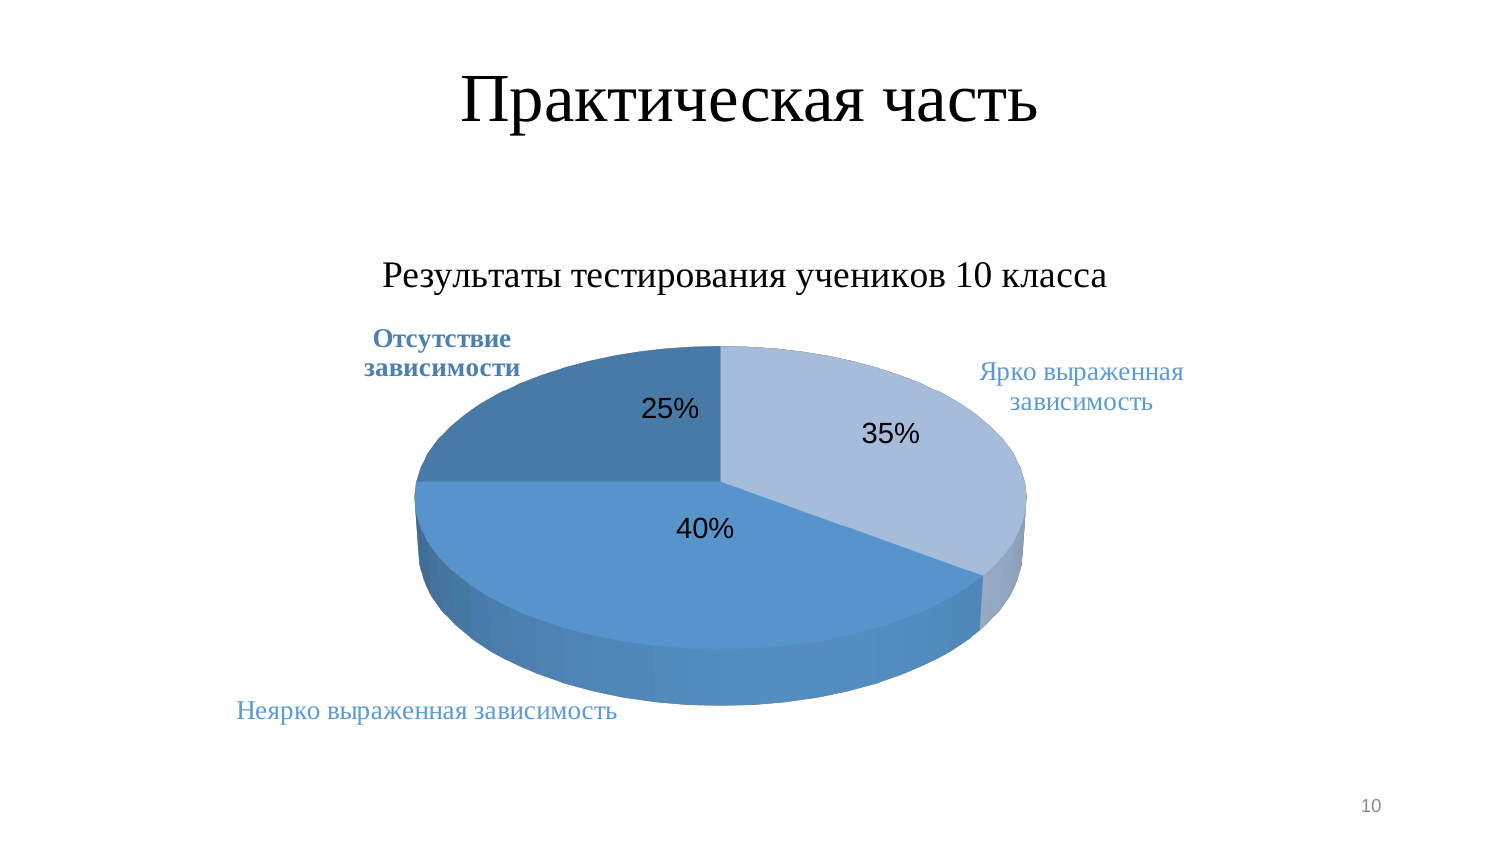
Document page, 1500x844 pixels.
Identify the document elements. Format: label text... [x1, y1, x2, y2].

title Практическая часть [103, 17, 1397, 181]
slide_number 10 [1059, 782, 1397, 827]
chart [103, 224, 1397, 760]
